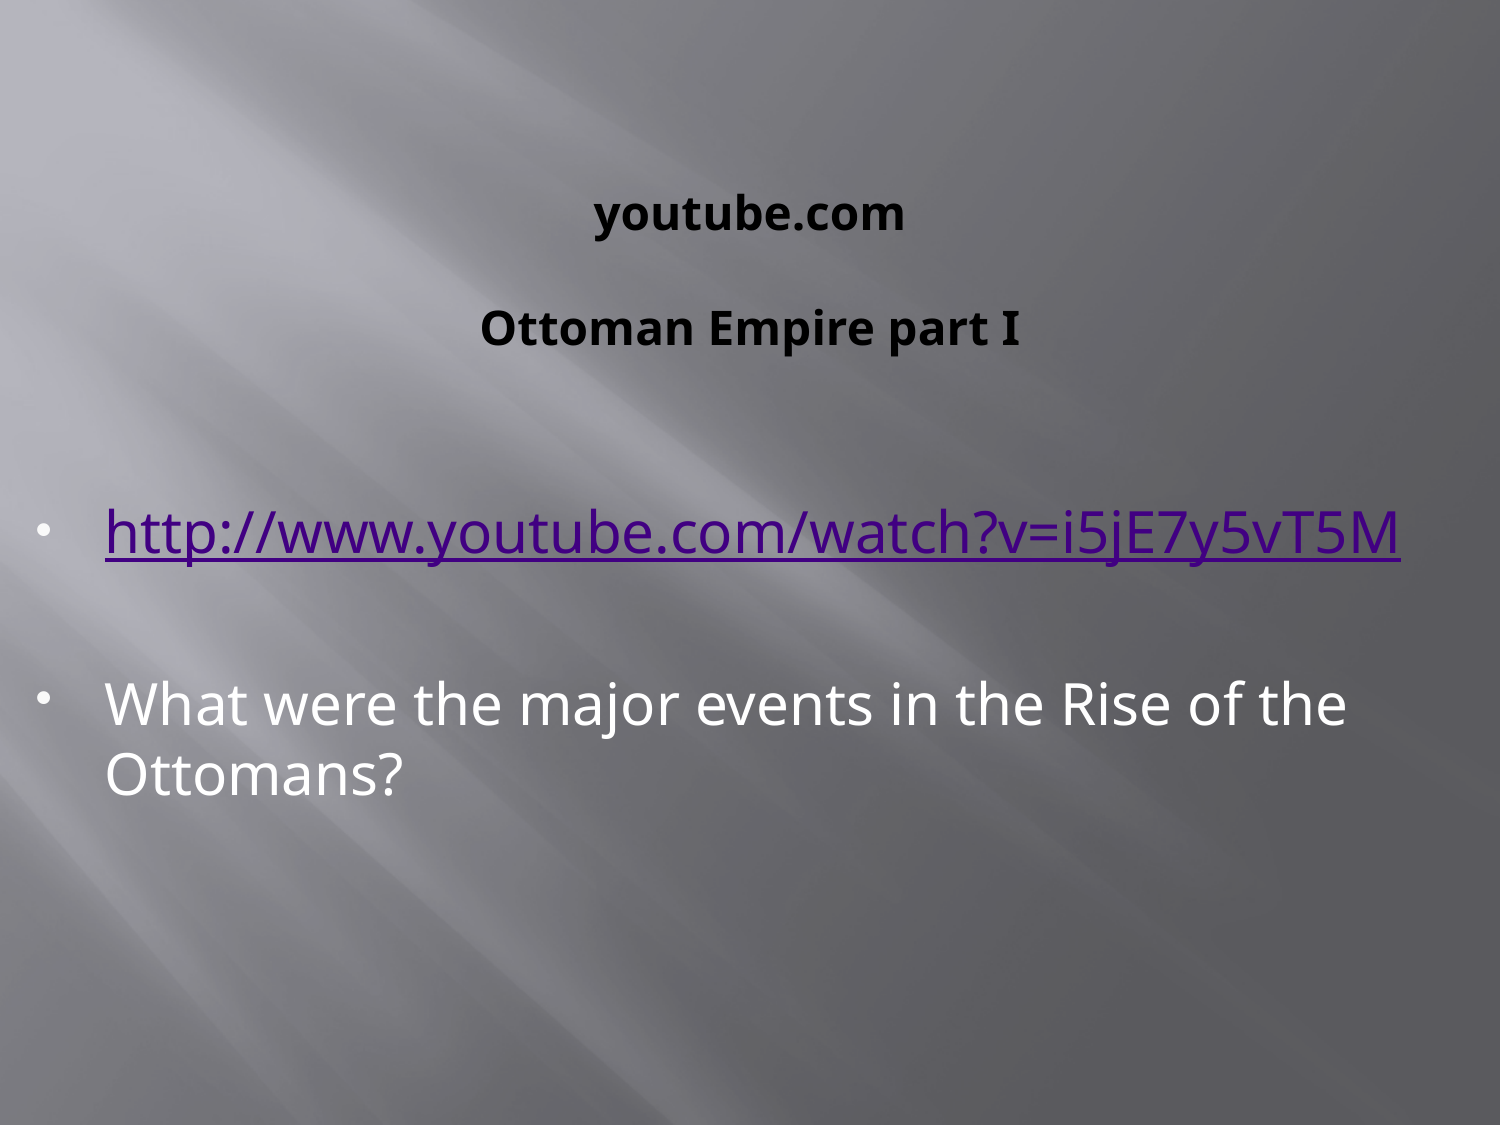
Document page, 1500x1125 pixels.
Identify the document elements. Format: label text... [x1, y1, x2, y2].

list http://www.youtube.com/watch?v=i5jE7y5vT5M What were the major events in the Rise of the Ottomans? [0, 487, 1500, 1035]
title youtube.com Ottoman Empire part I [75, 174, 1425, 363]
